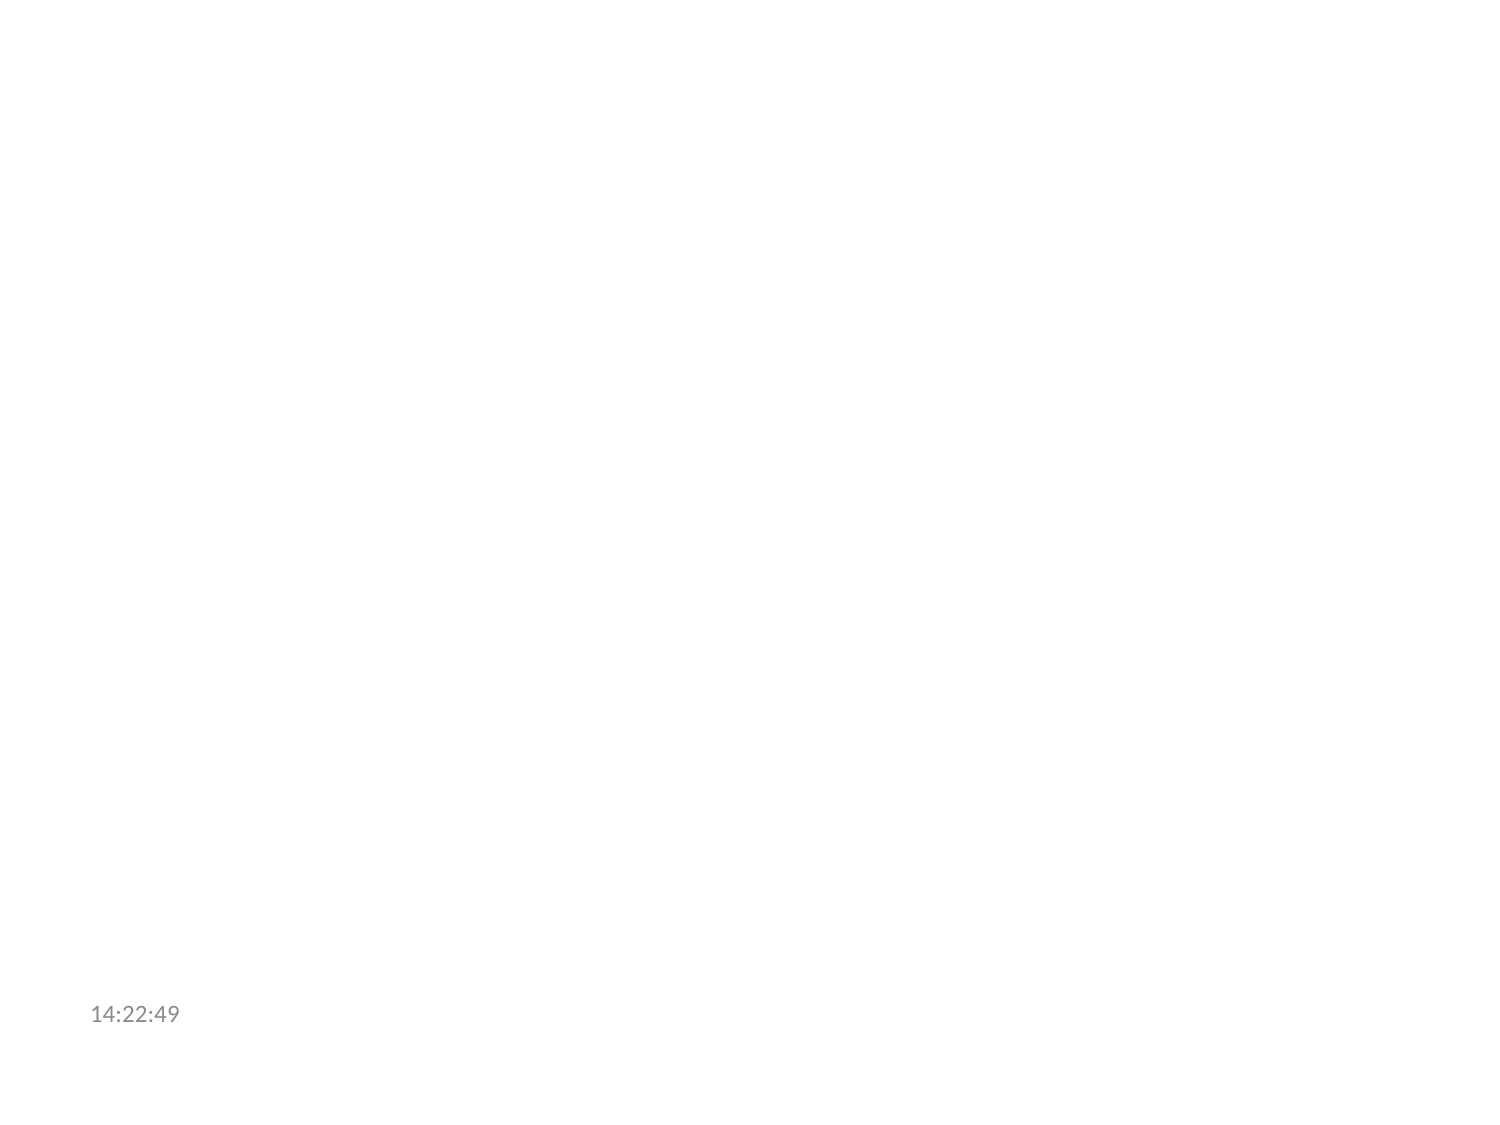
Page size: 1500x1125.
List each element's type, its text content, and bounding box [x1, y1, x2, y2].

text_box 15:35:09 [75, 982, 425, 1043]
